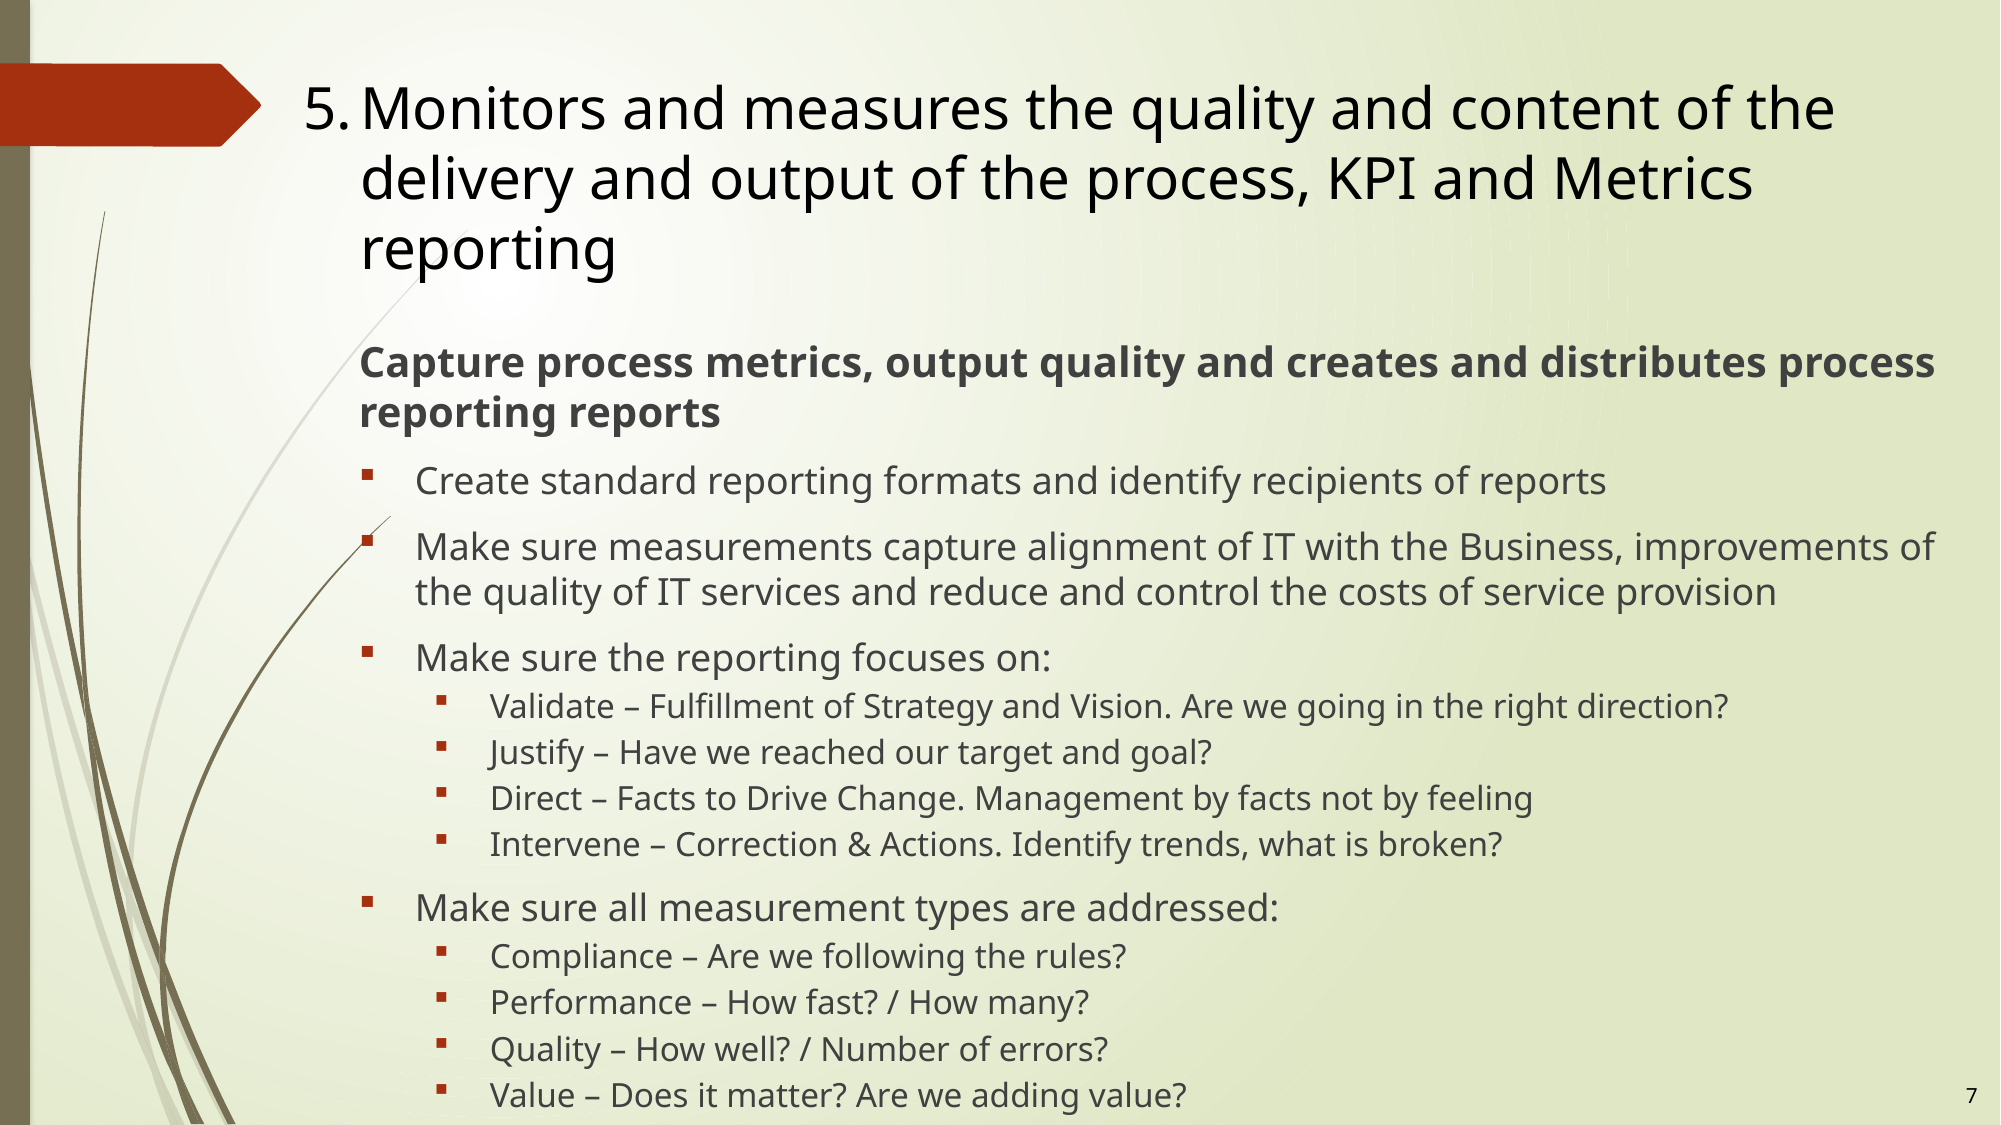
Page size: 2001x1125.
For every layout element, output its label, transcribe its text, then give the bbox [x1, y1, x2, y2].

list Capture process metrics, output quality and creates and distributes process reporting reports Create standard reporting formats and identify recipients of reports Make sure measurements capture alignment of IT with the Business, improvements of the quality of IT services and reduce and control the costs of service provision Make sure the reporting focuses on: Validate – Fulfillment of Strategy and Vision. Are we going in the right direction? Justify – Have we reached our target and goal? Direct – Facts to Drive Change. Management by facts not by feeling Intervene – Correction & Actions. Identify trends, what is broken? Make sure all measurement types are addressed: Compliance – Are we following the rules? Performance – How fast? / How many? Quality – How well? / Number of errors? Value – Does it matter? Are we adding value? [288, 328, 1960, 1102]
title Monitors and measures the quality and content of the delivery and output of the process, KPI and Metrics reporting [288, 63, 1928, 177]
text_box 7 [1942, 1074, 1993, 1111]
